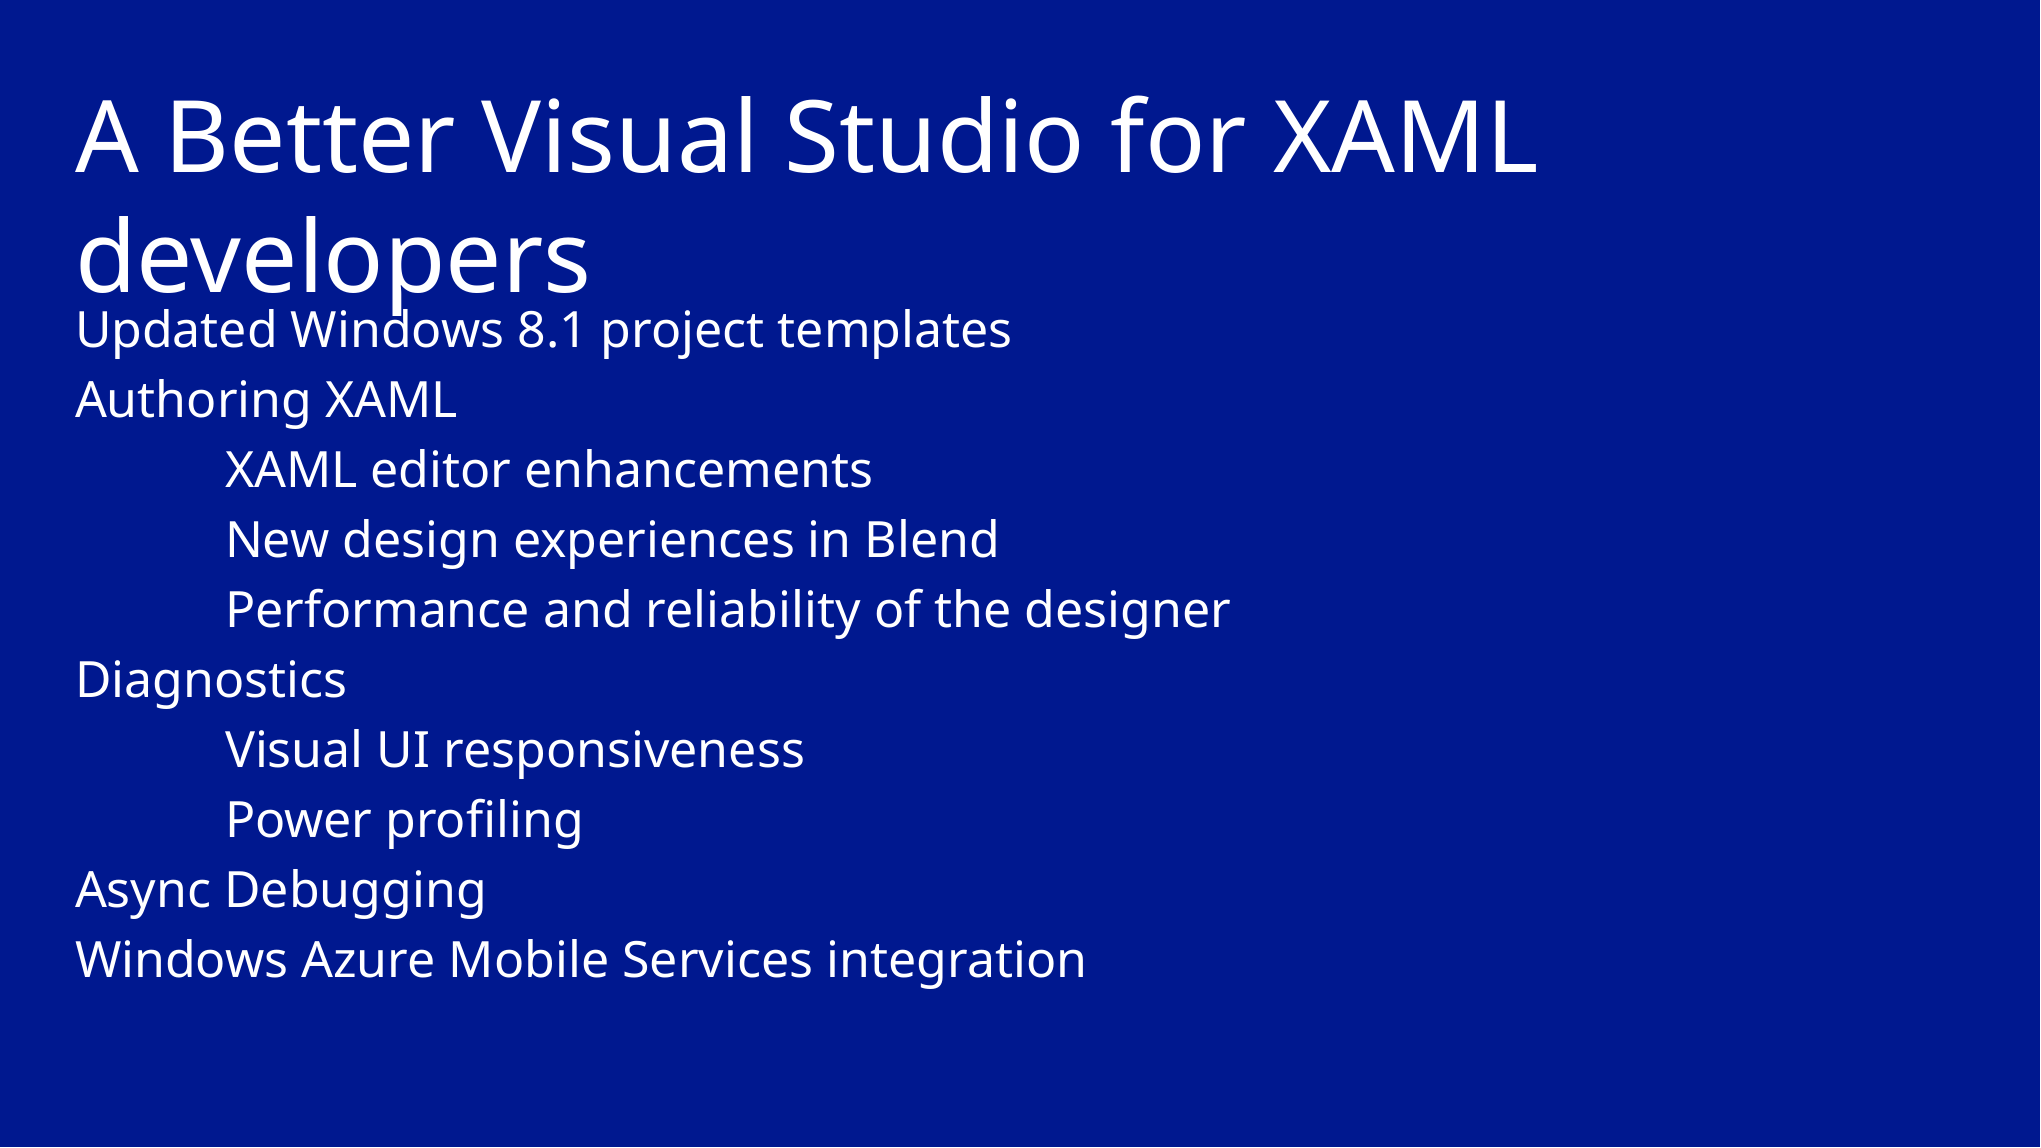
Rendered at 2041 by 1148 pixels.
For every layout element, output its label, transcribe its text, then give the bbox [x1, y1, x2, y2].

title A Better Visual Studio for XAML developers [45, 48, 1996, 199]
list Updated Windows 8.1 project templates Authoring XAML XAML editor enhancements New design experiences in Blend Performance and reliability of the designer Diagnostics Visual UI responsiveness Power profiling Async Debugging Windows Azure Mobile Services integration [45, 273, 1996, 1099]
